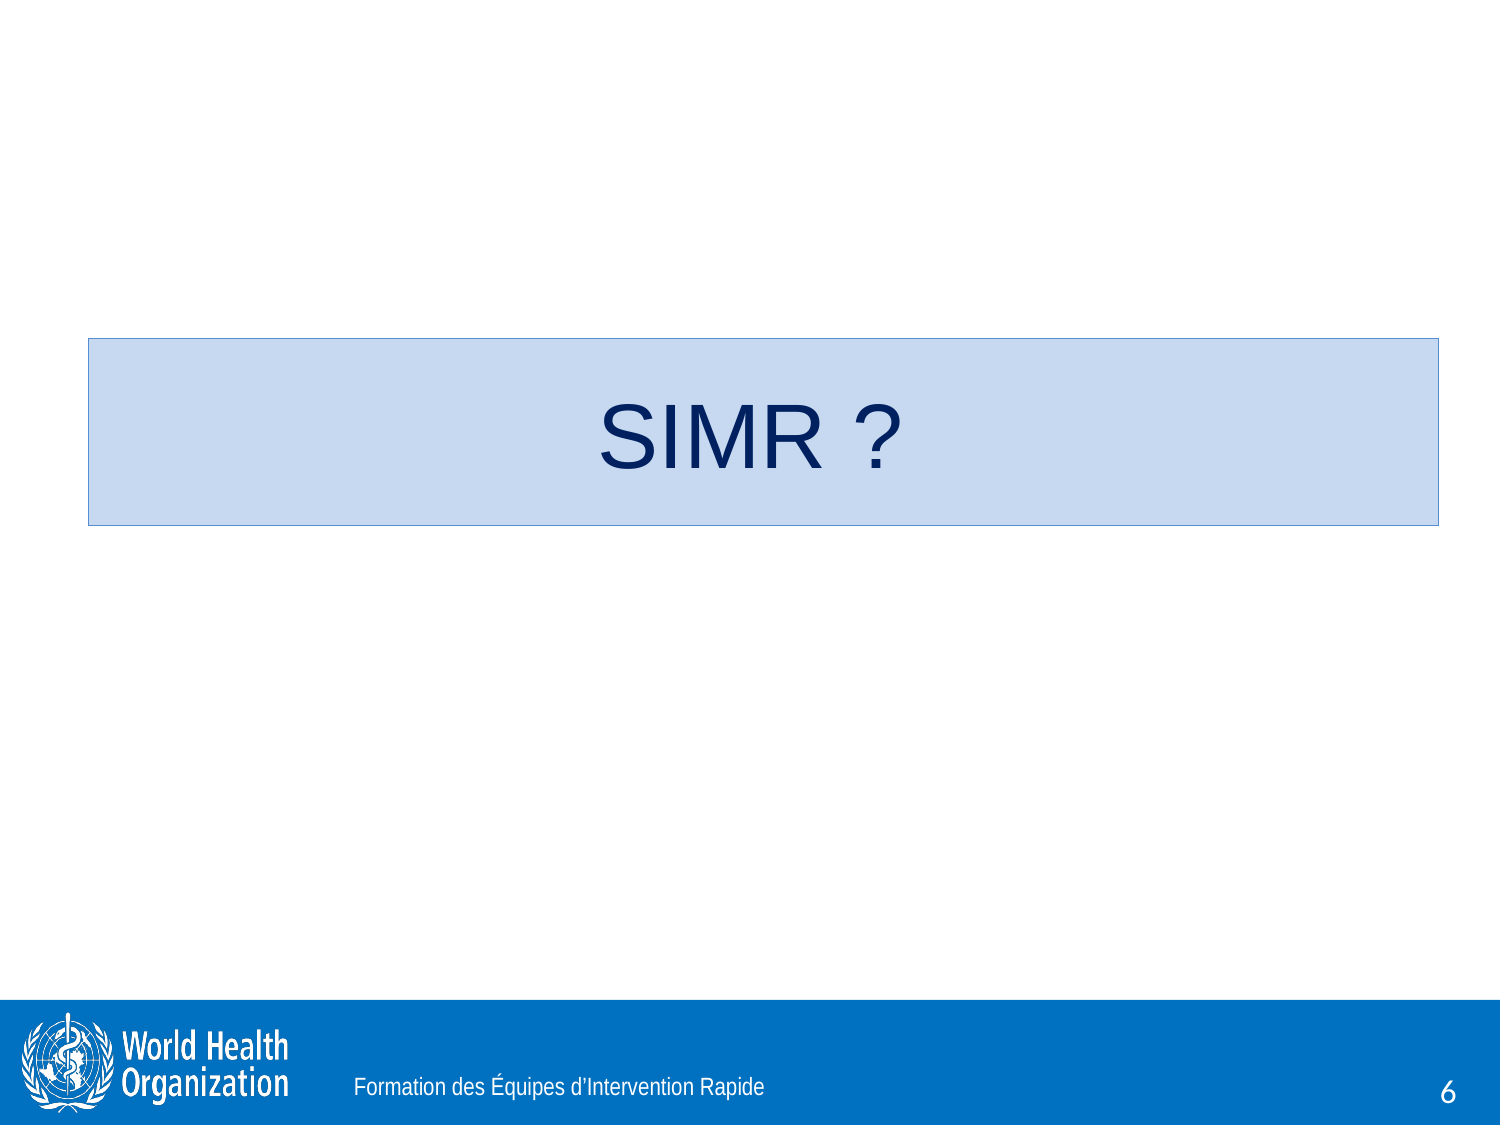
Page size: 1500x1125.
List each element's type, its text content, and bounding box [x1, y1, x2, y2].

picture [21, 1012, 288, 1113]
title SIMR ? [88, 338, 1439, 526]
